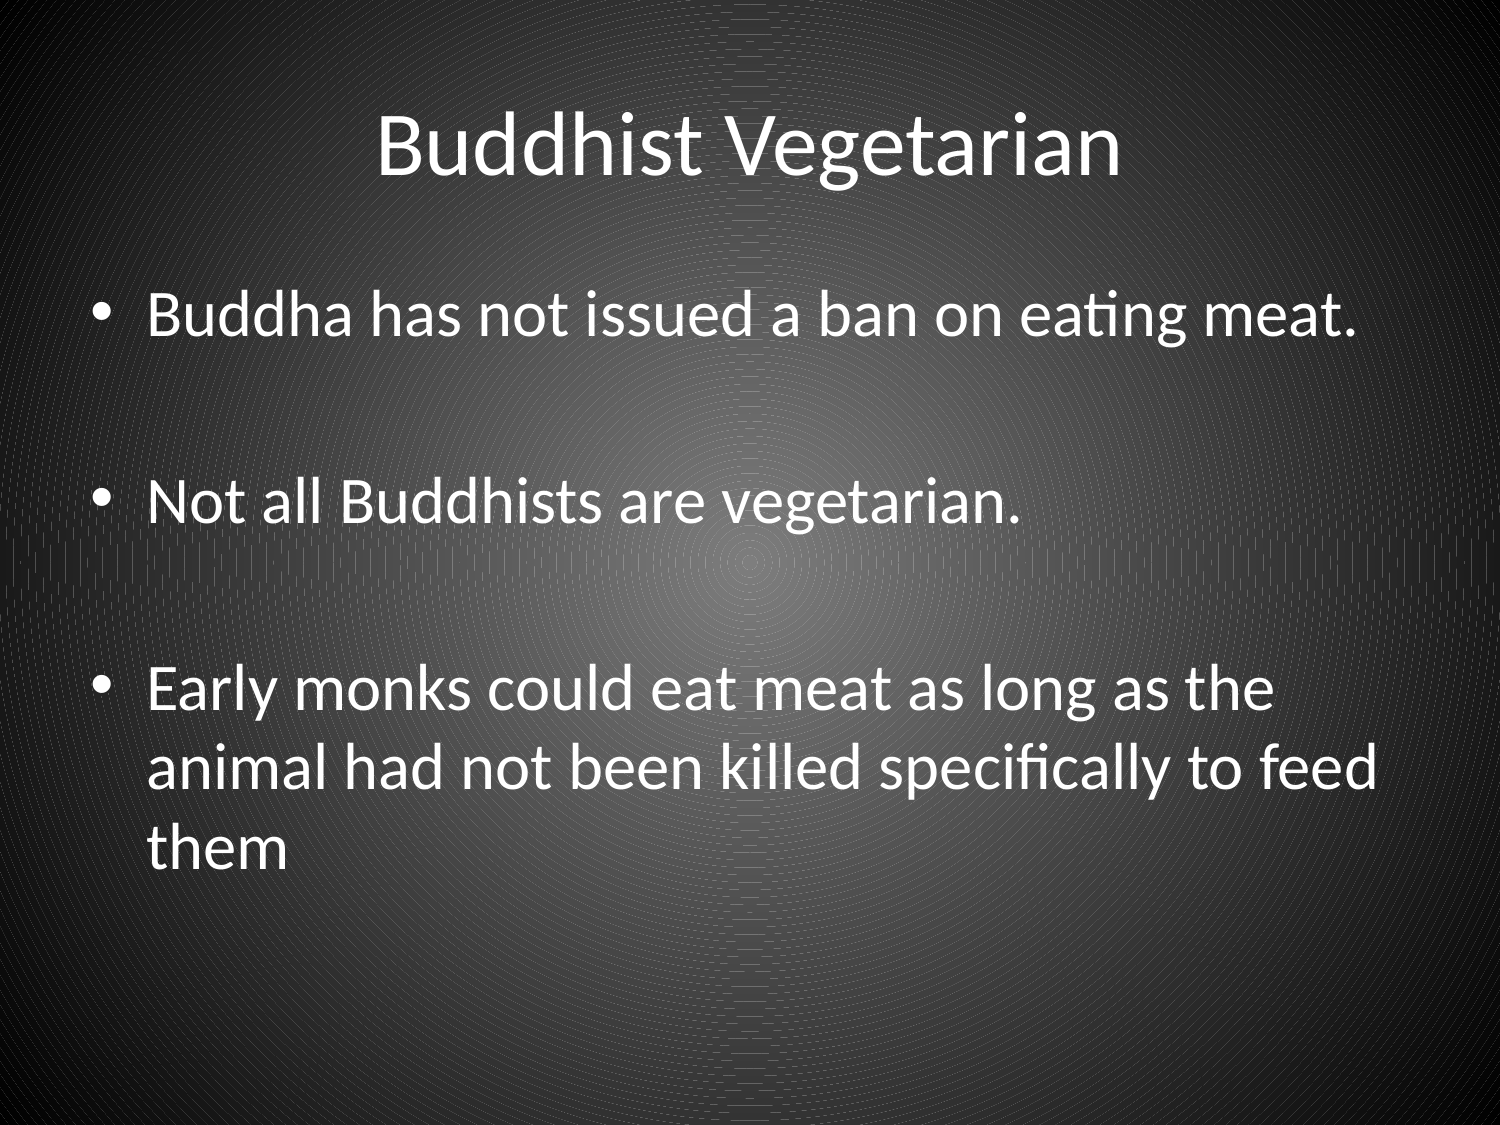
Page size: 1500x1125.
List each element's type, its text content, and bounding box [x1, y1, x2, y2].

title Buddhist Vegetarian [75, 45, 1425, 233]
list Buddha has not issued a ban on eating meat. Not all Buddhists are vegetarian. Early monks could eat meat as long as the animal had not been killed specifically to feed them [75, 262, 1425, 1005]
